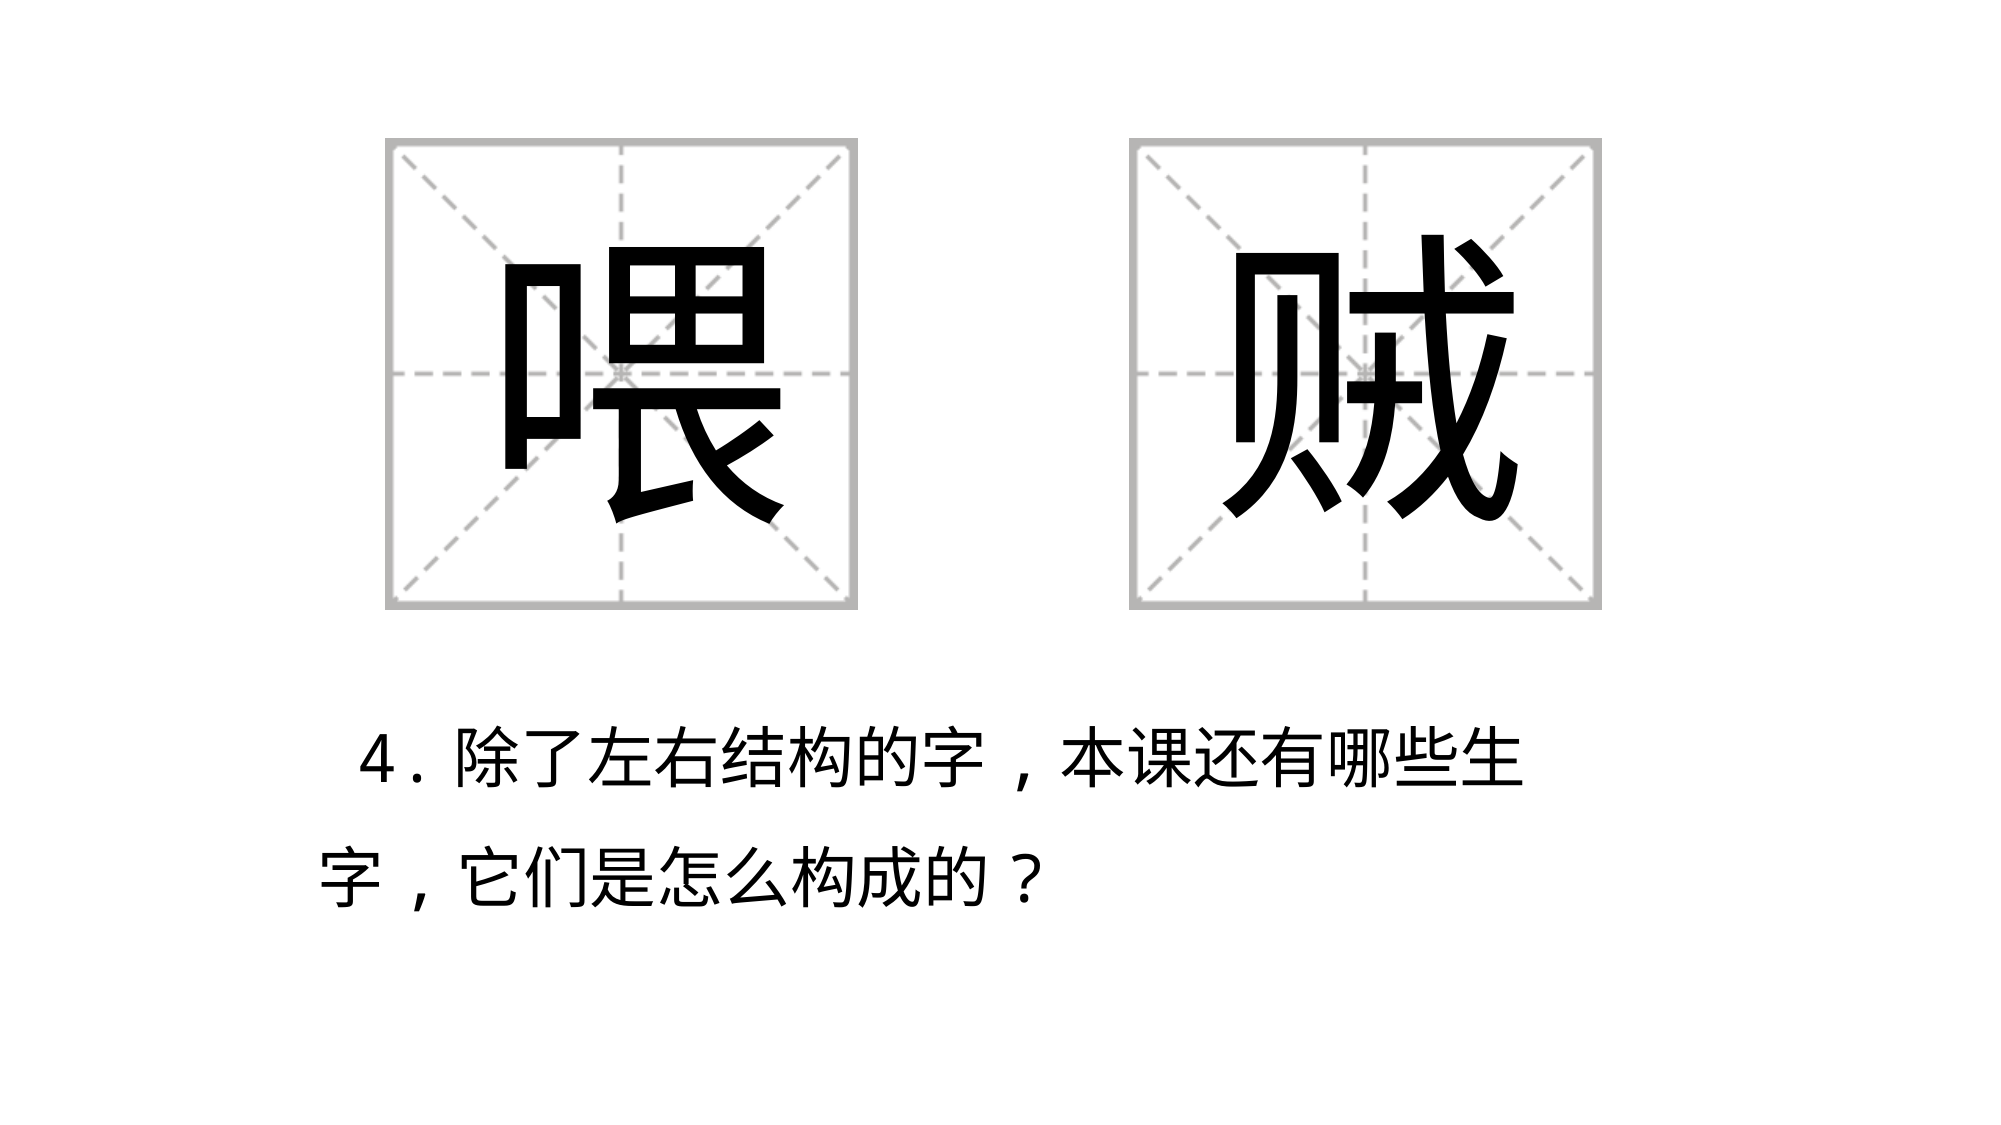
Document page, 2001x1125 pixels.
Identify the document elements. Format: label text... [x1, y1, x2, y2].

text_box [1129, 138, 1602, 610]
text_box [385, 138, 857, 610]
text_box 4.除了左右结构的字,本课还有哪些生字,它们是怎么构成的? [303, 668, 1568, 924]
